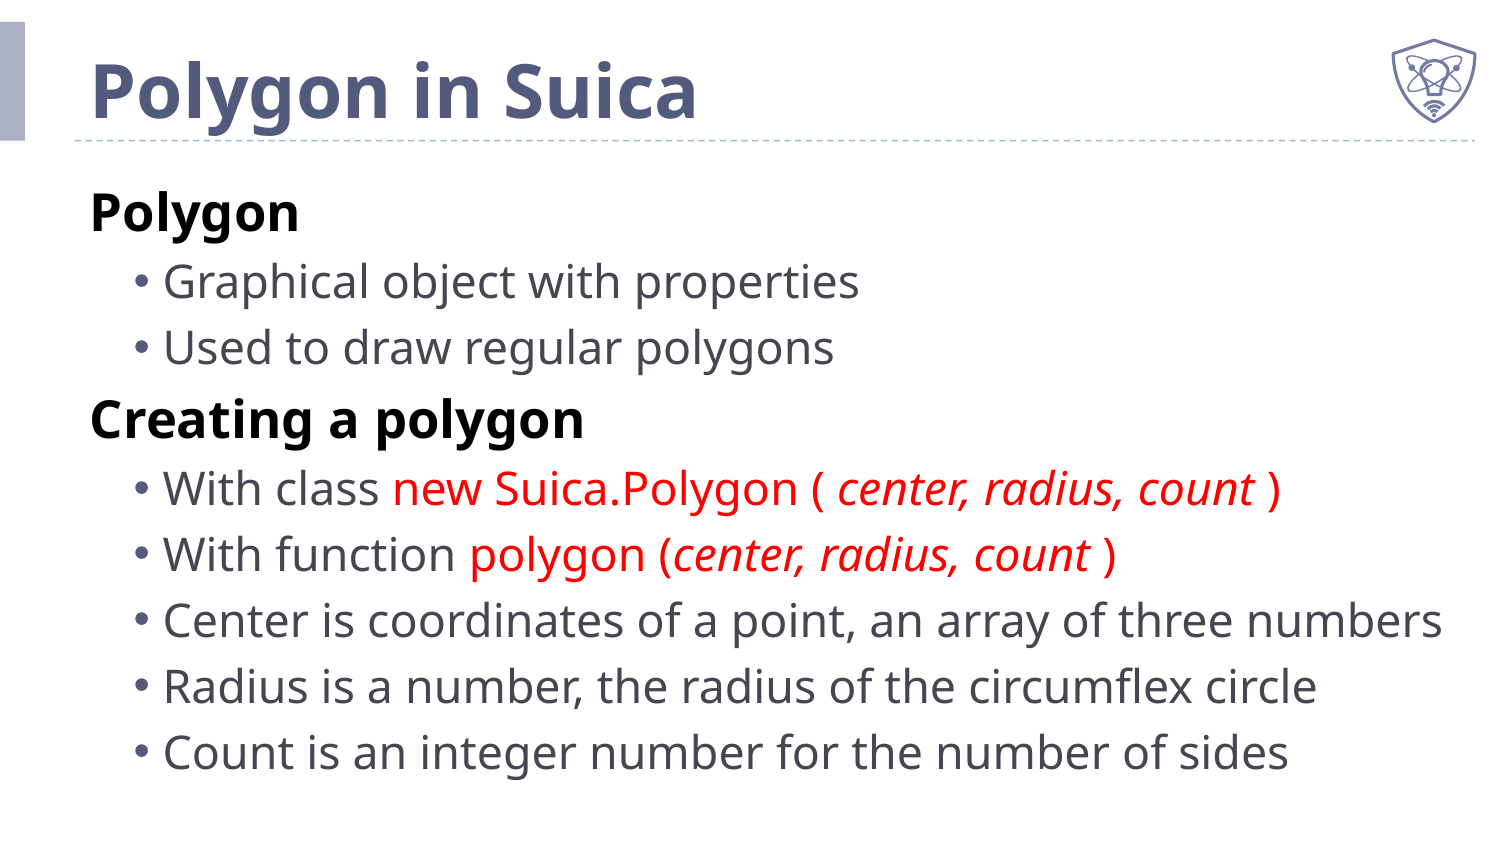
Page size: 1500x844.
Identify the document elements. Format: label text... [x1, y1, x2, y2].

title Polygon in Suica [75, 18, 1475, 141]
list Polygon Graphical object with properties Used to draw regular polygons Creating a polygon With class new Suica.Polygon ( center, radius, count ) With function polygon (center, radius, count ) Center is coordinates of a point, an array of three numbers Radius is a number, the radius of the circumflex circle Count is an integer number for the number of sides [75, 171, 1475, 835]
